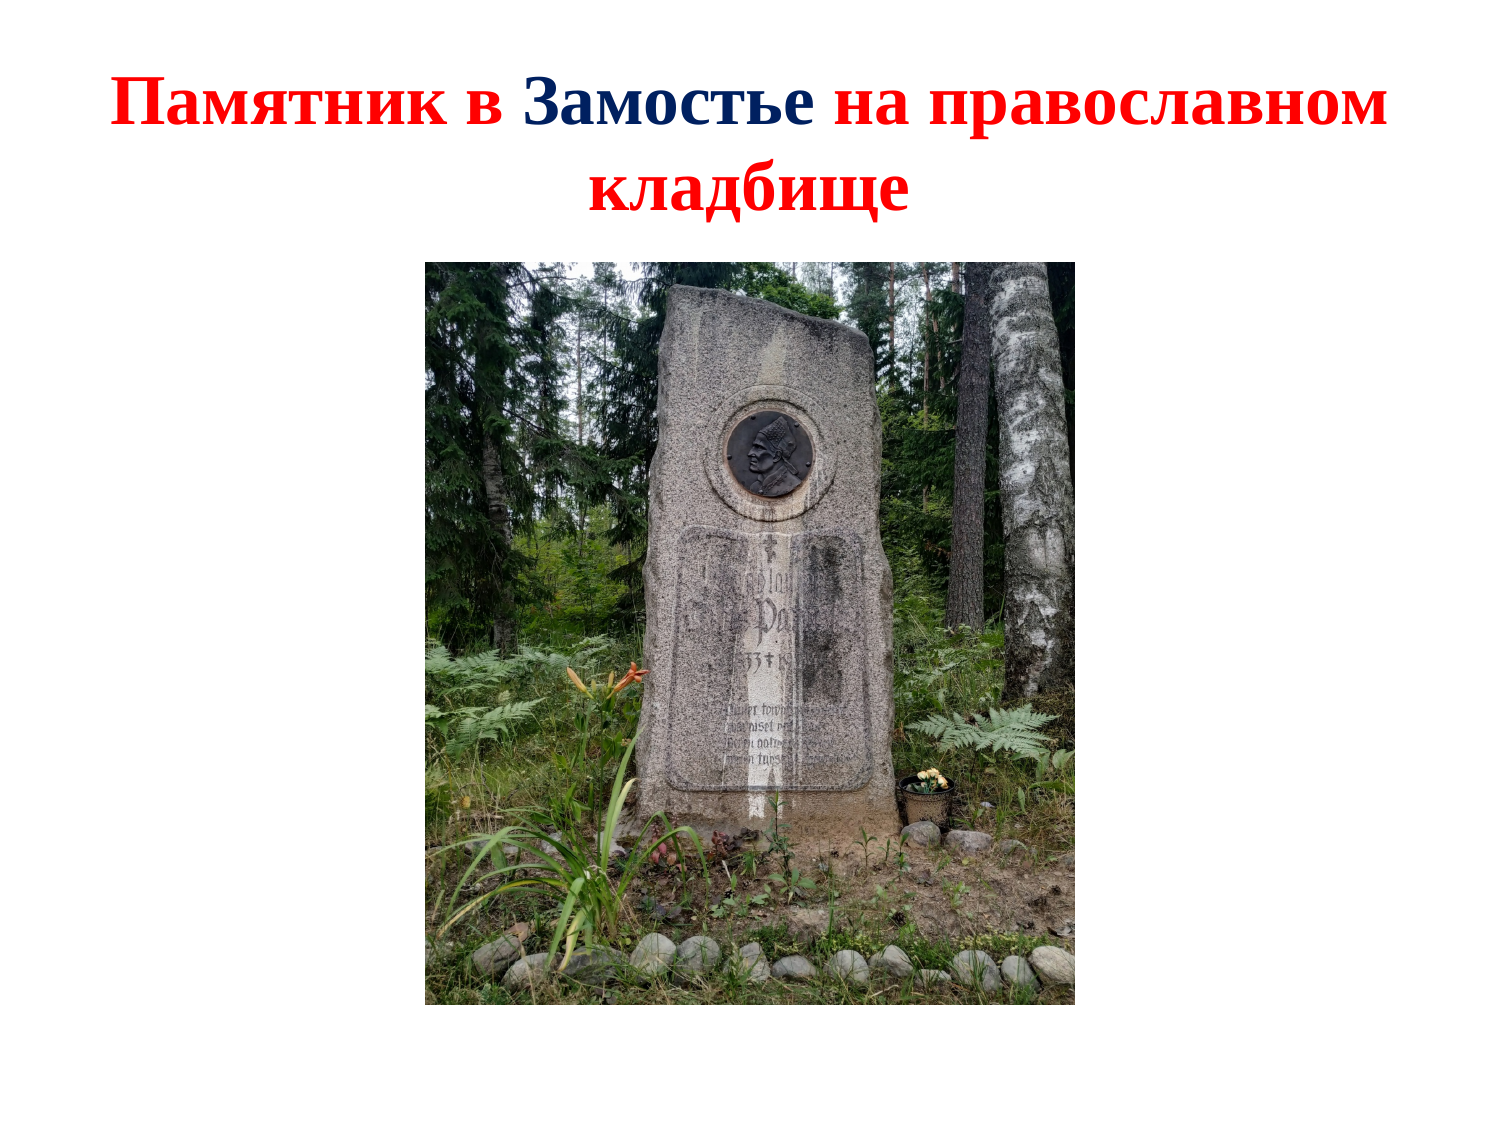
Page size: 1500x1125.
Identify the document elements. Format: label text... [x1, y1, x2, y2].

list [425, 262, 1075, 1006]
title Памятник в Замостье на православном кладбище [75, 45, 1425, 233]
